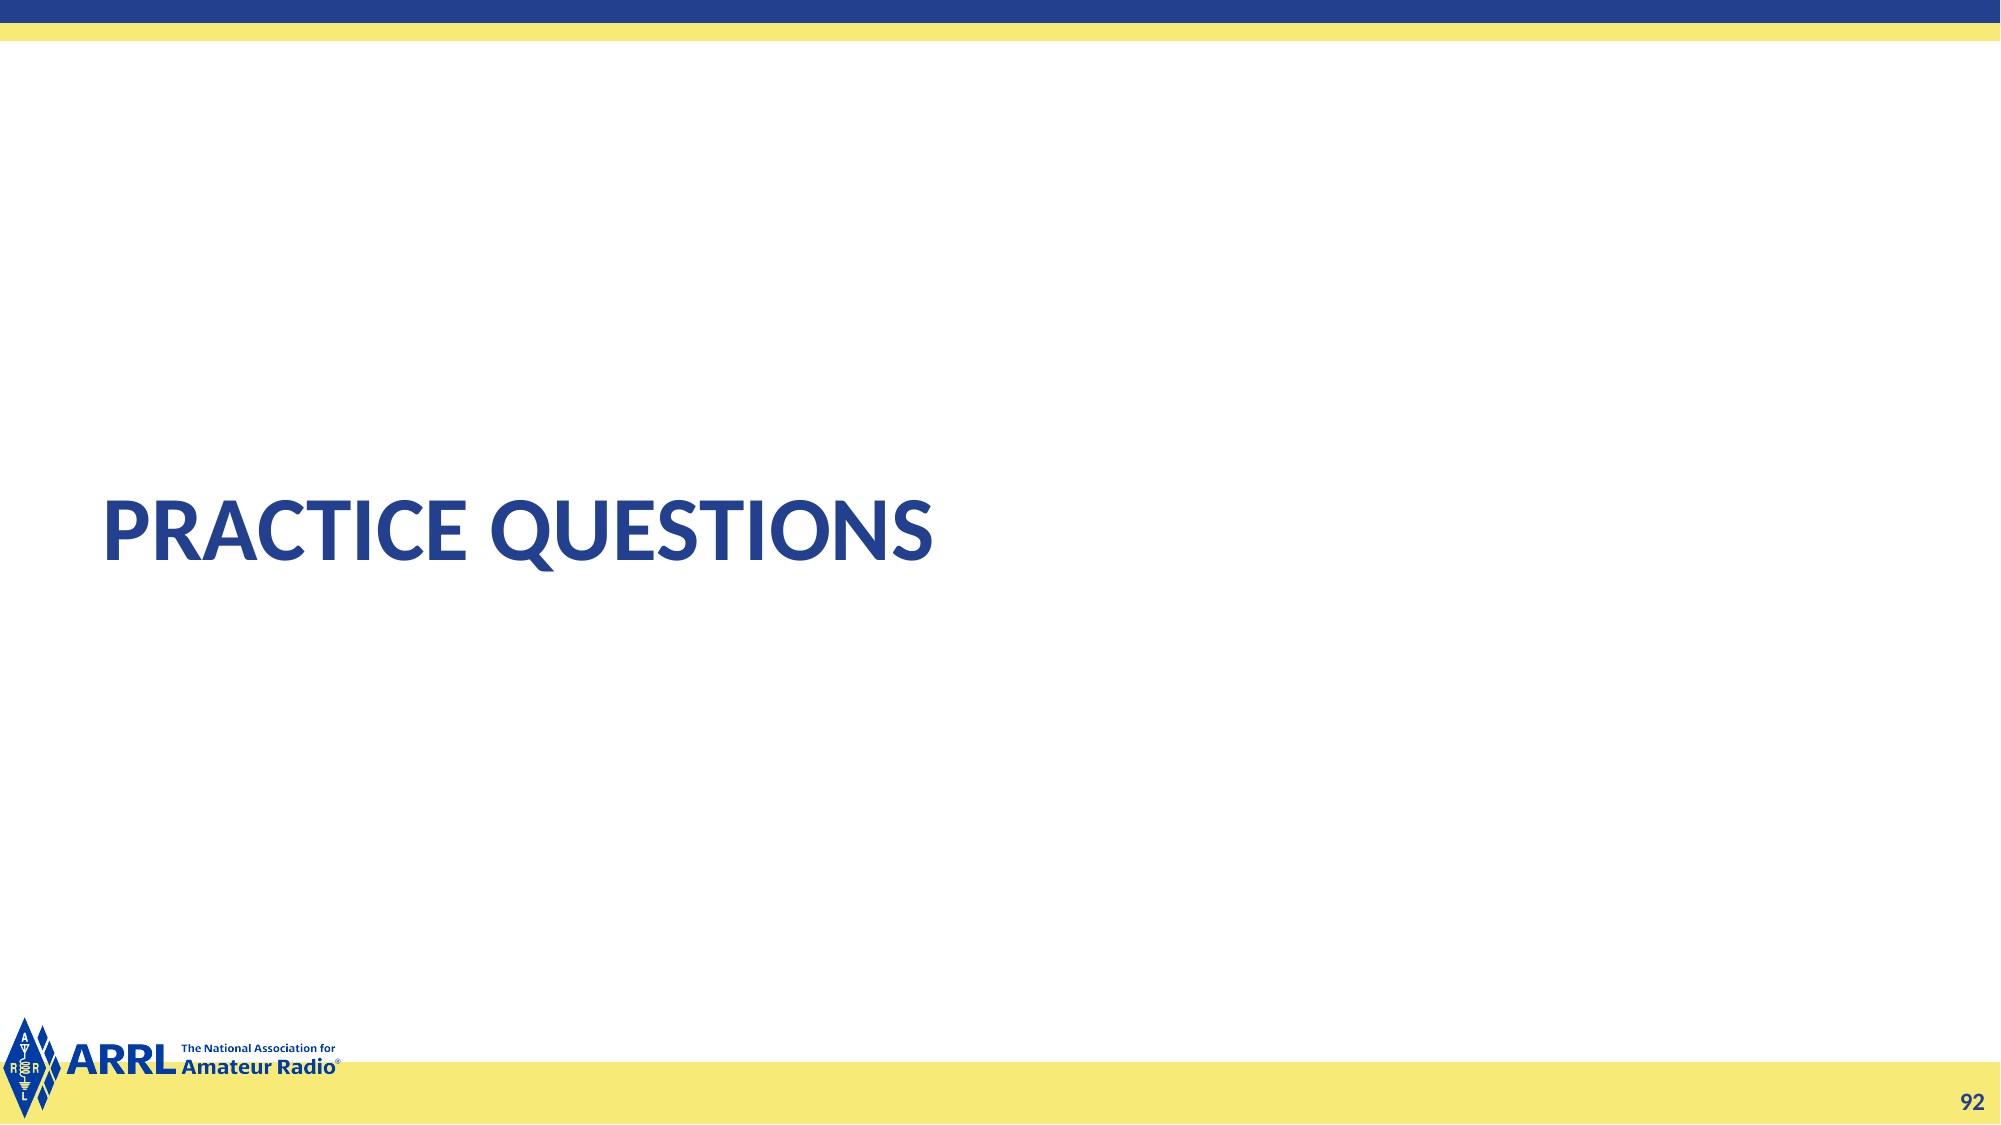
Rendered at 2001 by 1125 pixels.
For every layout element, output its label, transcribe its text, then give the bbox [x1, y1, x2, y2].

title PRACTICE QUESTIONS [87, 437, 1888, 625]
picture [1, 1015, 342, 1121]
